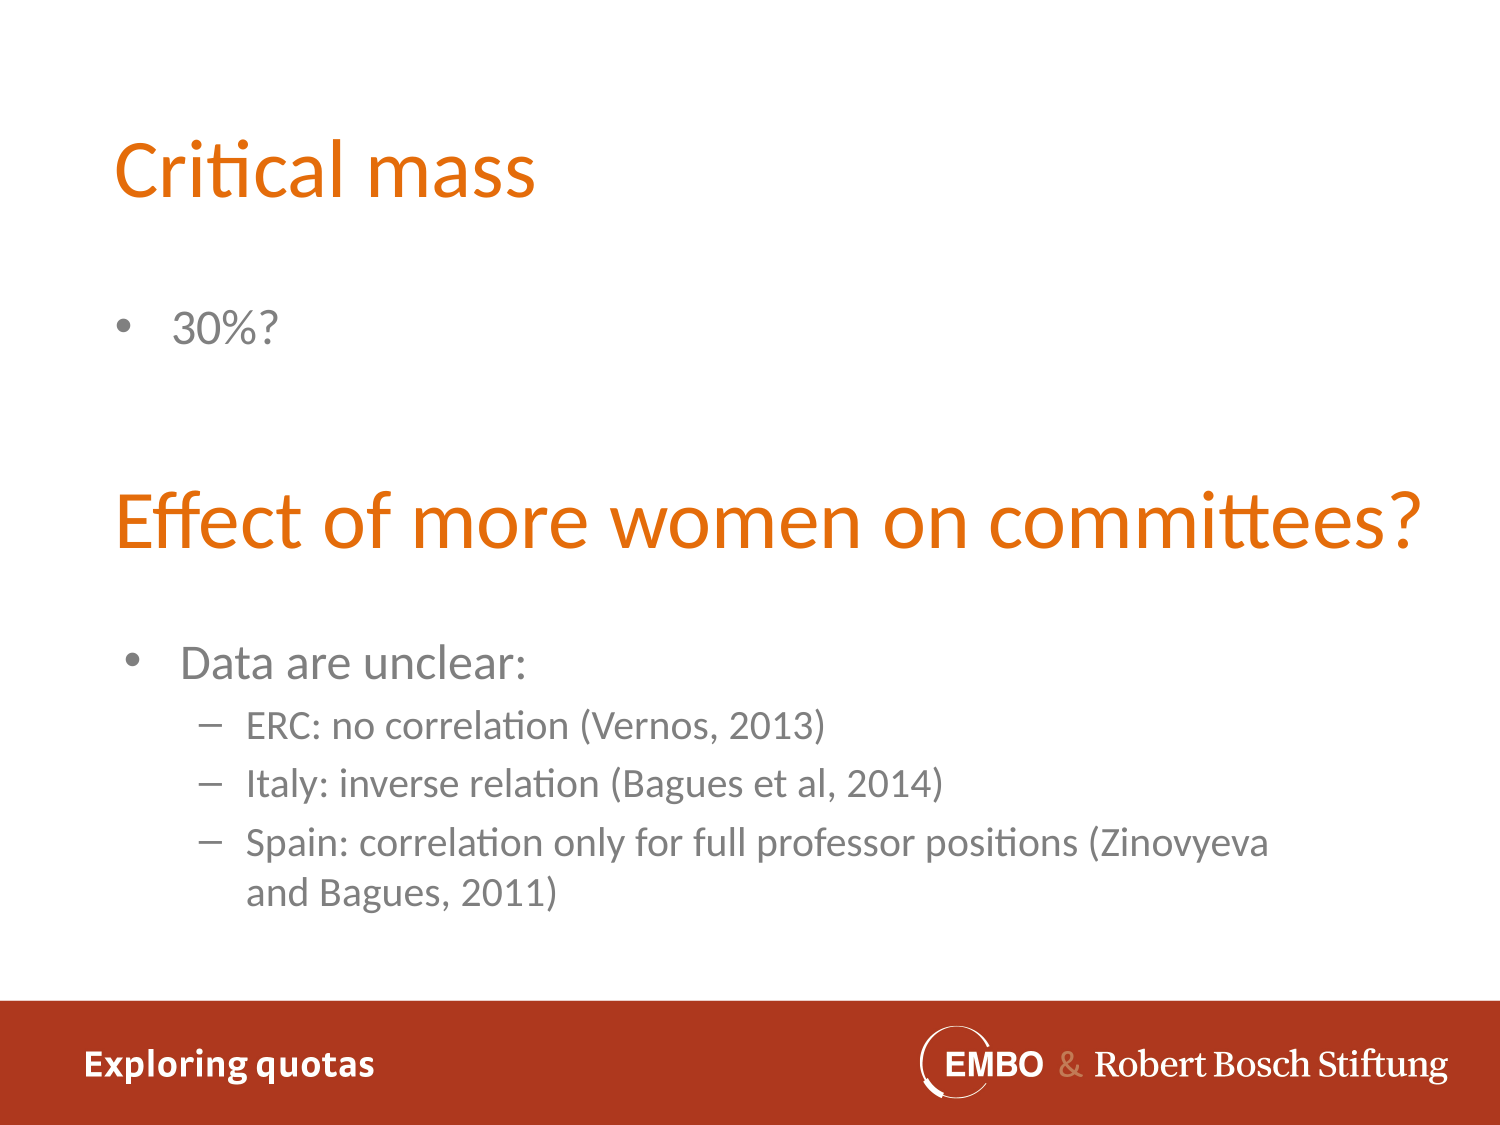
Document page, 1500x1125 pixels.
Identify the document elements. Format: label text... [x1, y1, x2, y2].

text_box Critical mass [99, 70, 1450, 258]
text_box 30%? [99, 287, 1304, 419]
text_box Data are unclear: ERC: no correlation (Vernos, 2013) Italy: inverse relation (Bagues et al, 2014) Spain: correlation only for full professor positions (Zinovyeva and Bagues, 2011) [109, 621, 1313, 754]
text_box Effect of more women on committees? [99, 421, 1450, 609]
picture [0, 0, 1500, 1125]
